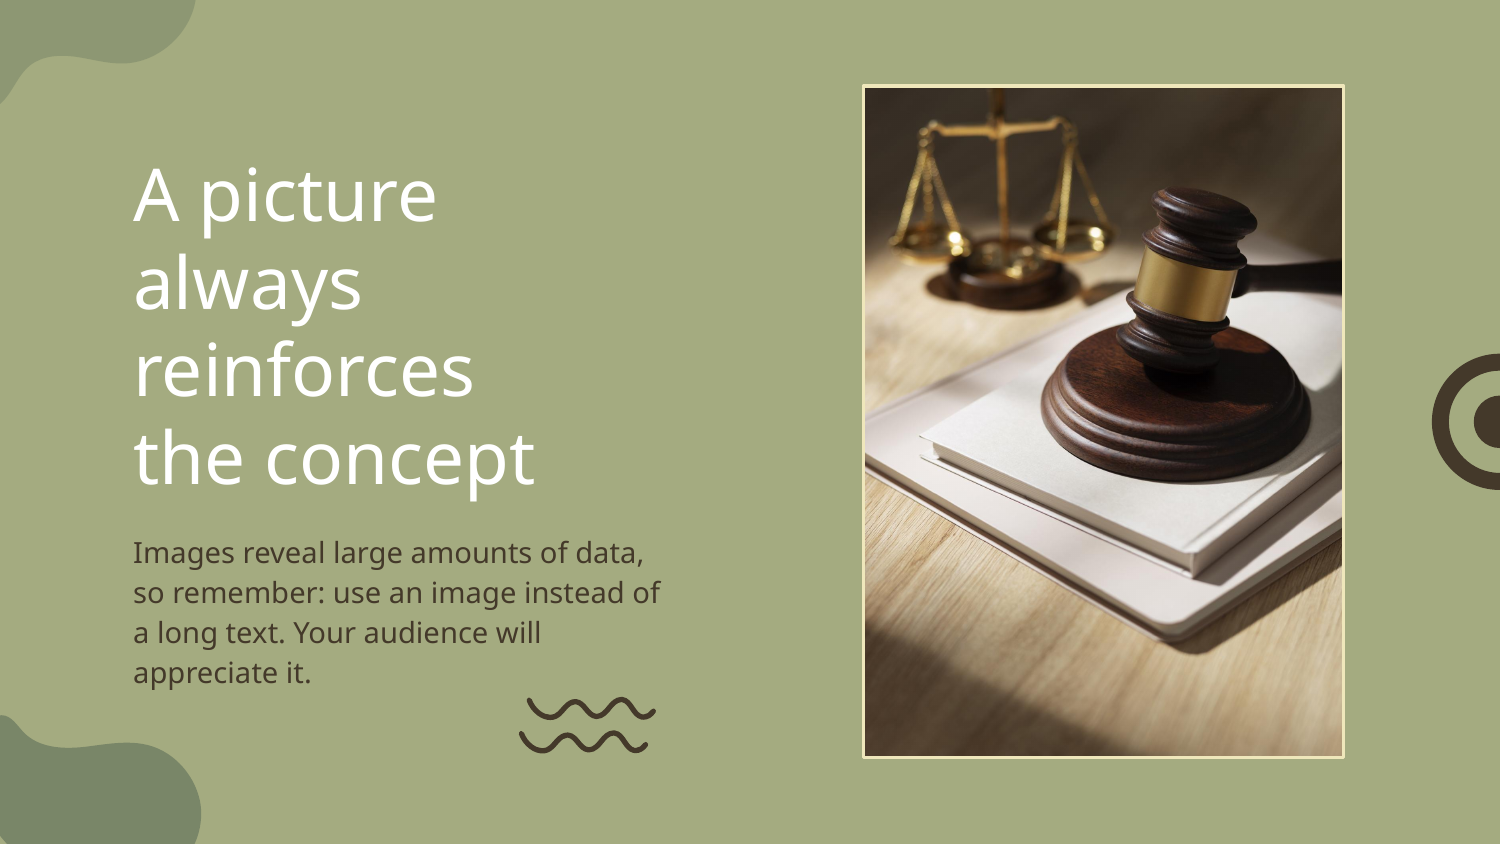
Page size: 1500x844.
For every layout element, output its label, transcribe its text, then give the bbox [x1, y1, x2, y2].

picture [864, 87, 1343, 757]
title A picture always reinforces the concept [118, 137, 696, 513]
subtitle Images reveal large amounts of data, so remember: use an image instead of a long text. Your audience will appreciate it. [118, 513, 696, 697]
text_box [518, 730, 649, 754]
text_box [526, 696, 656, 721]
